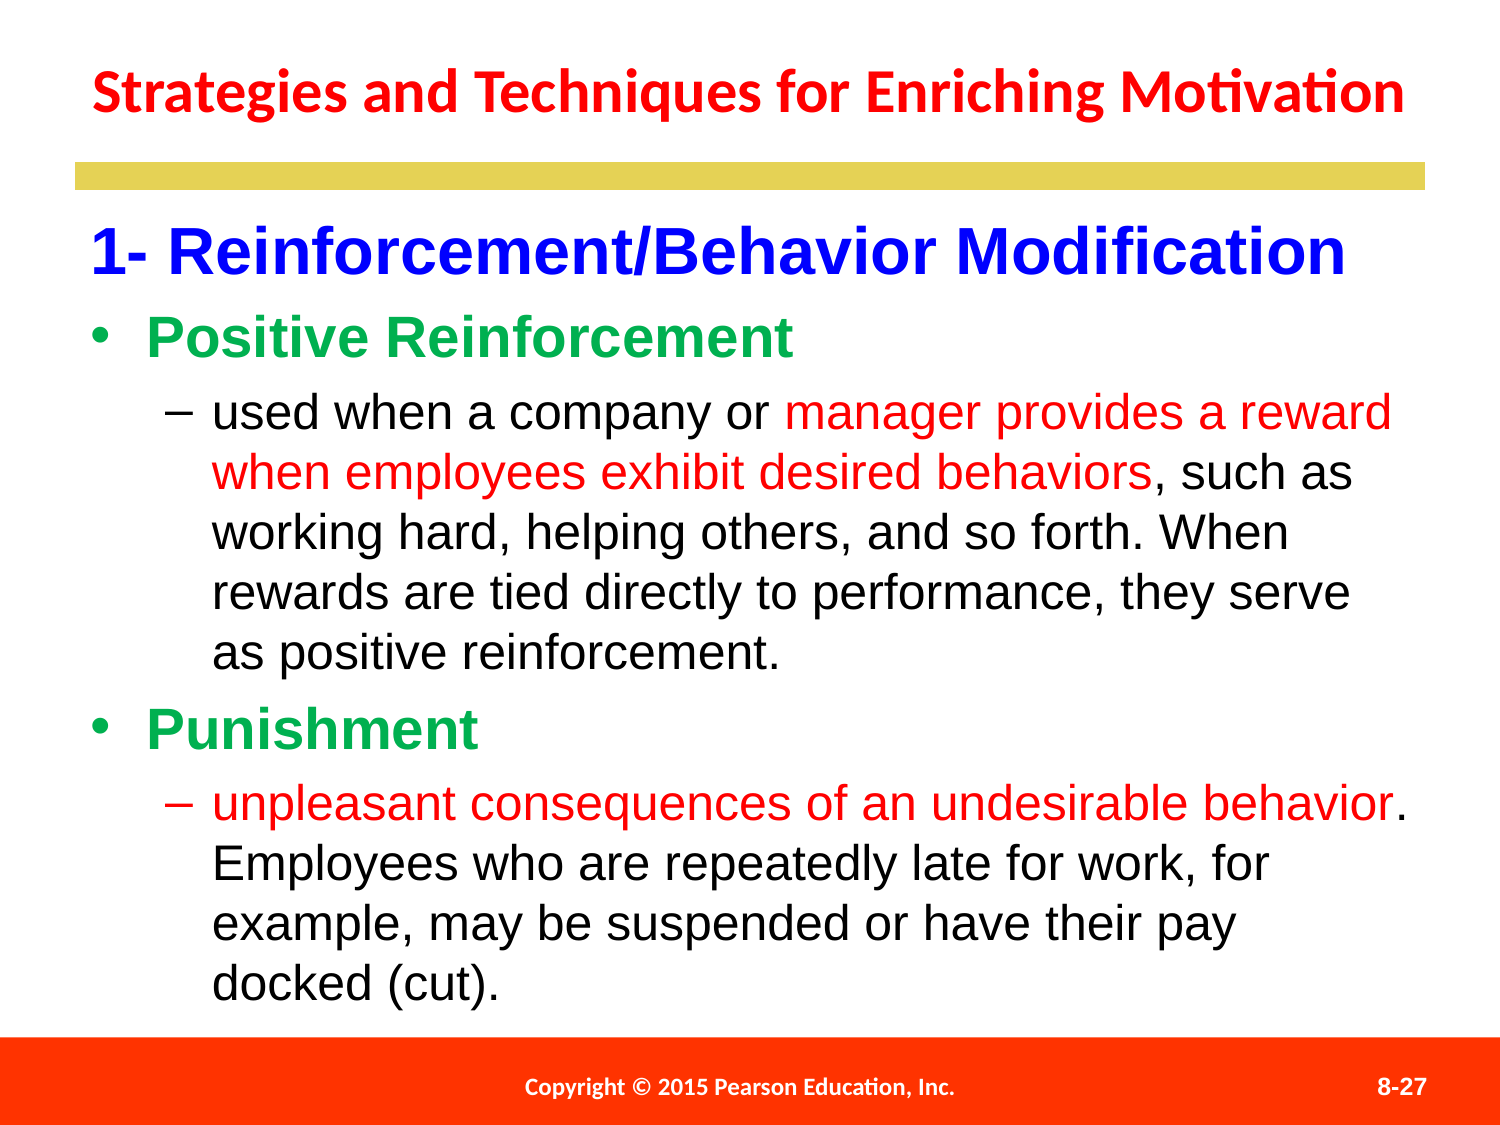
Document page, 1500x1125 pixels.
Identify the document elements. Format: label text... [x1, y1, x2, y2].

list 1- Reinforcement/Behavior Modification Positive Reinforcement used when a company or manager provides a reward when employees exhibit desired behaviors, such as working hard, helping others, and so forth. When rewards are tied directly to performance, they serve as positive reinforcement. Punishment unpleasant consequences of an undesirable behavior. Employees who are repeatedly late for work, for example, may be suspended or have their pay docked (cut). [74, 199, 1426, 1006]
picture [75, 162, 1425, 190]
title Strategies and Techniques for Enriching Motivation [74, 24, 1426, 151]
